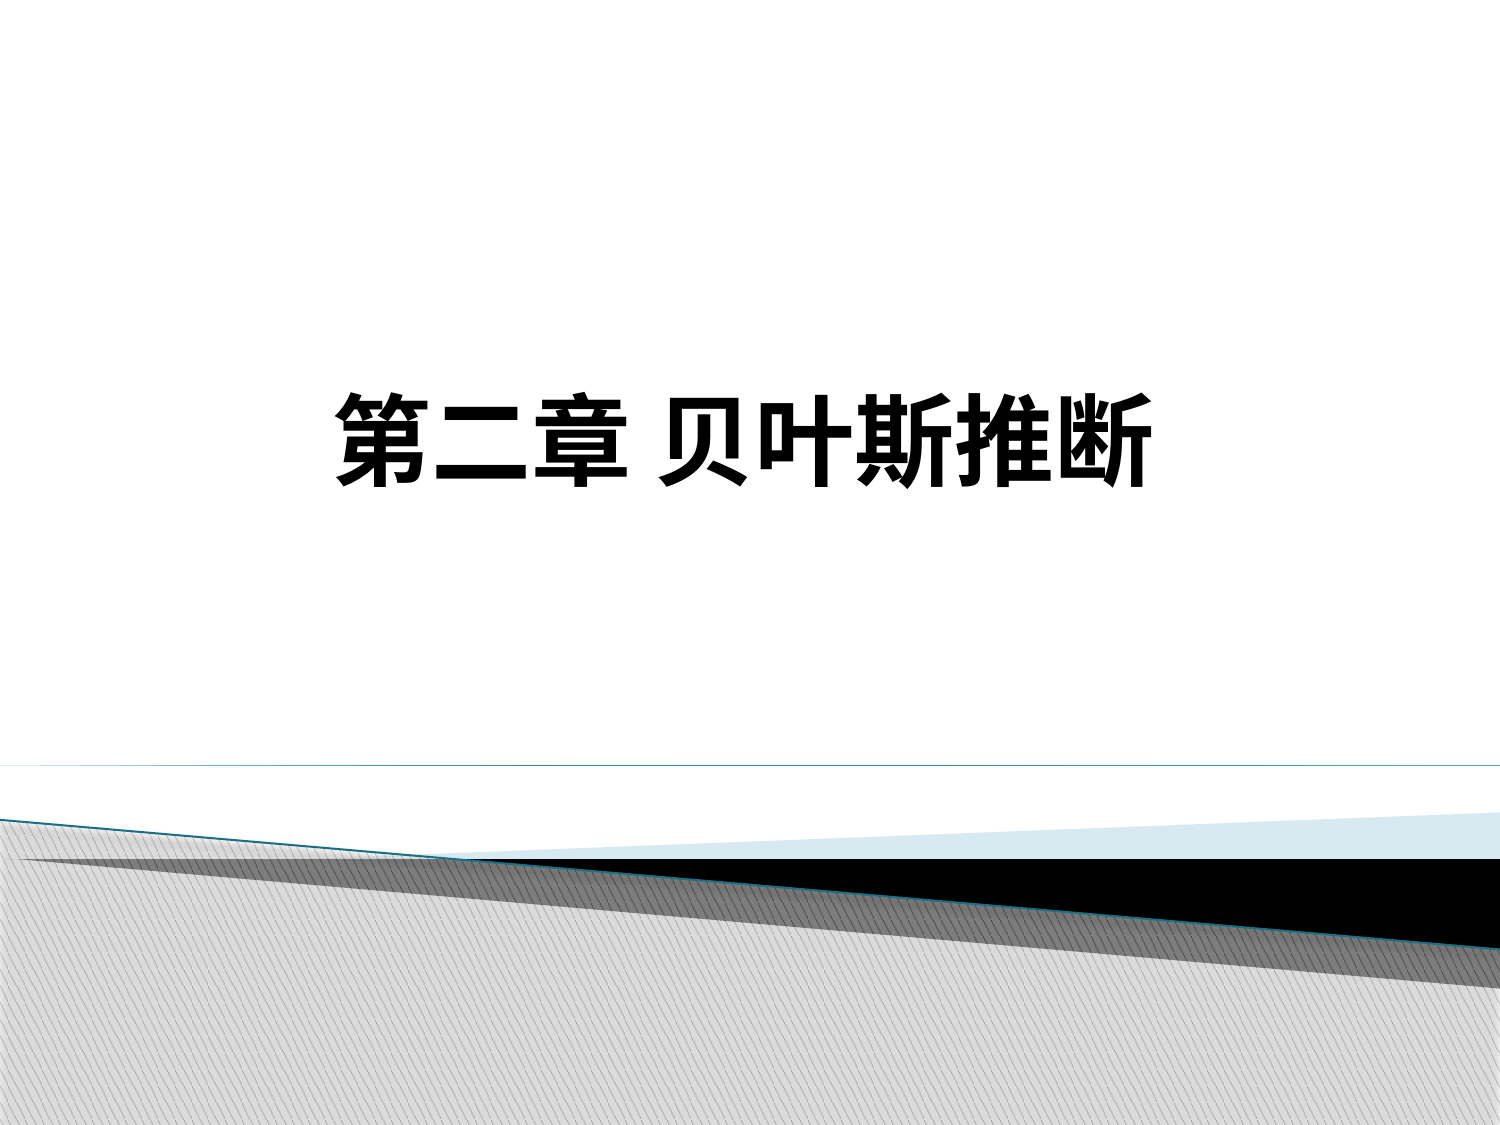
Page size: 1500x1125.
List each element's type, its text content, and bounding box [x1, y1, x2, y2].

title 第二章 贝叶斯推断 [105, 281, 1381, 506]
picture [5, 859, 1500, 989]
